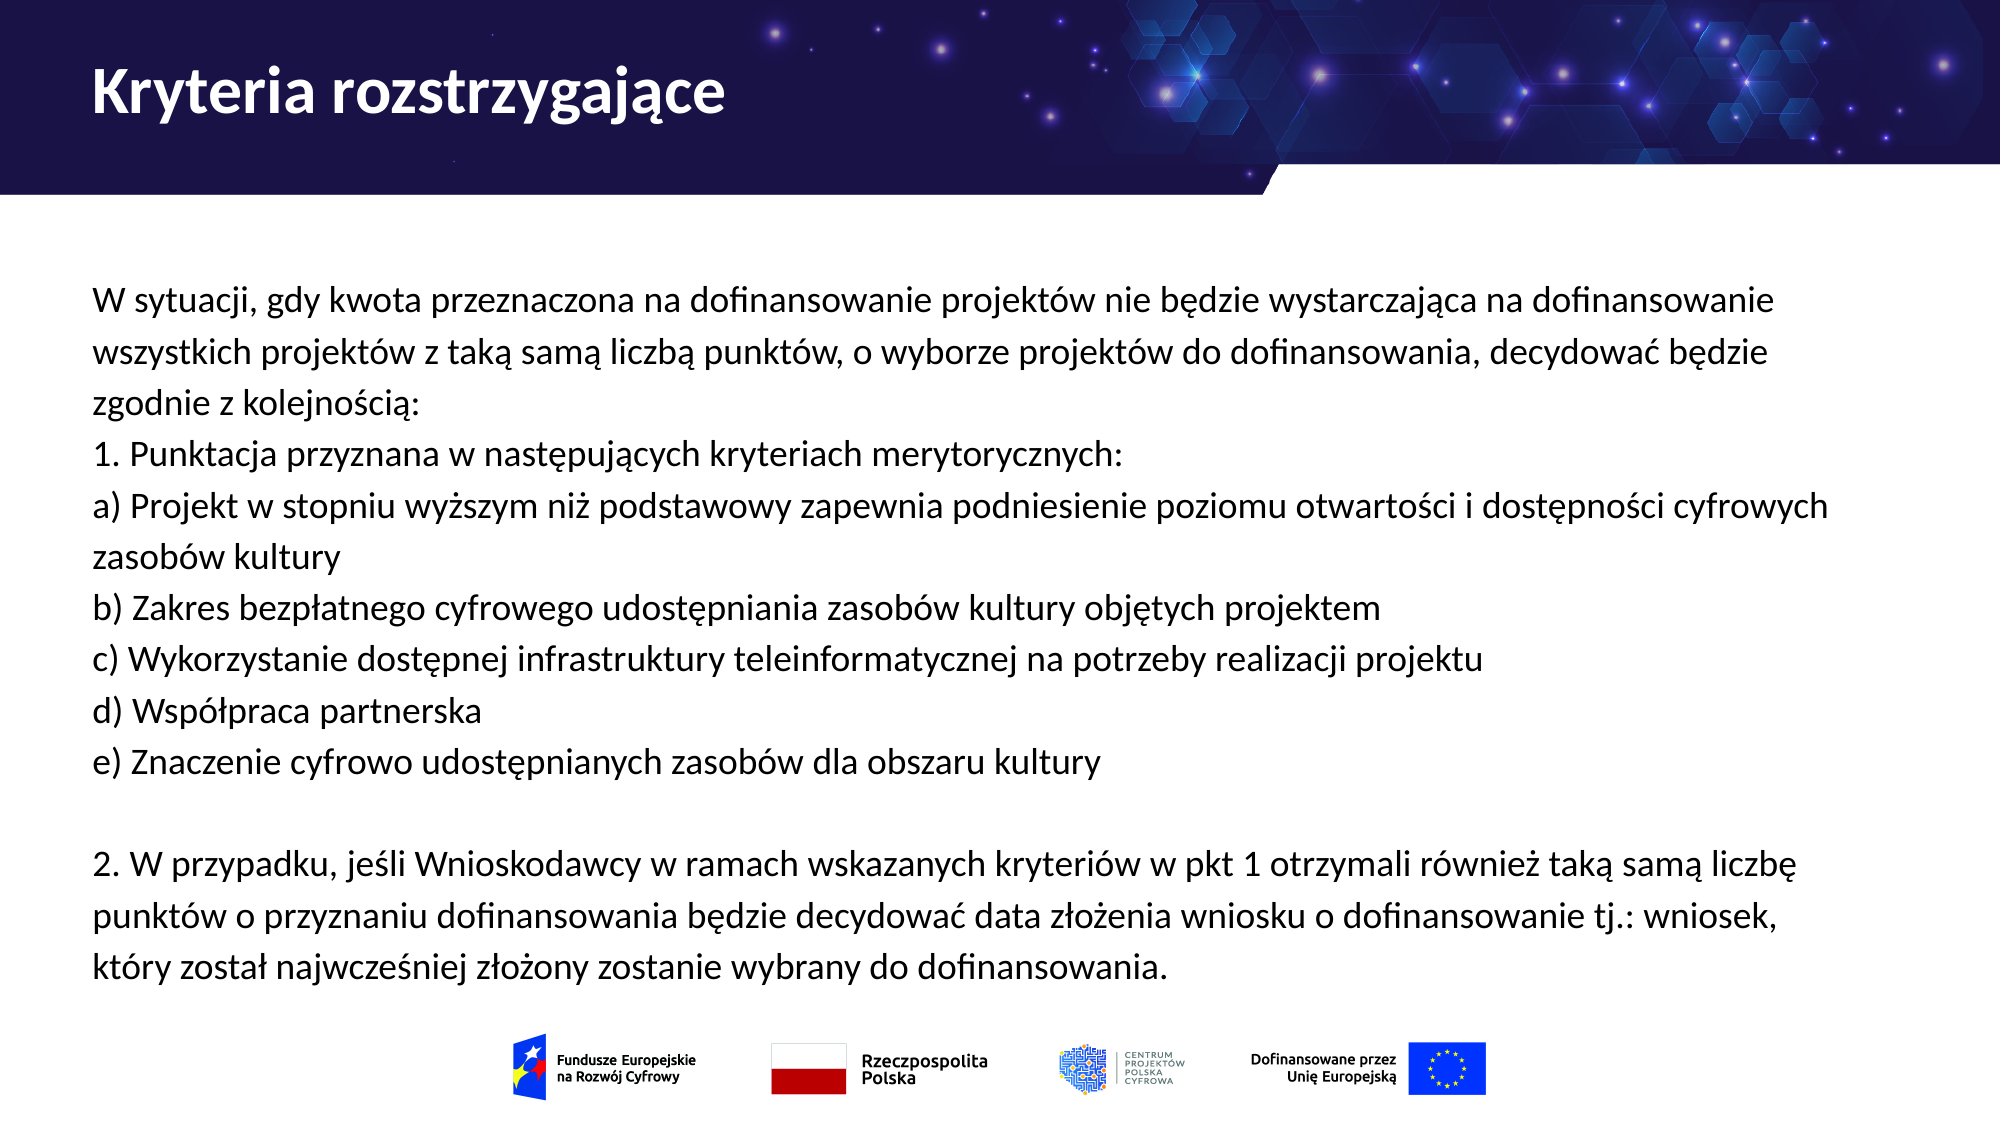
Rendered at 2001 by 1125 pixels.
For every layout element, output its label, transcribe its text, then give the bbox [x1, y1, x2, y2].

picture [0, 0, 2000, 195]
list W sytuacji, gdy kwota przeznaczona na dofinansowanie projektów nie będzie wystarczająca na dofinansowanie wszystkich projektów z taką samą liczbą punktów, o wyborze projektów do dofinansowania, decydować będzie zgodnie z kolejnością: 1. Punktacja przyznana w następujących kryteriach merytorycznych: a) Projekt w stopniu wyższym niż podstawowy zapewnia podniesienie poziomu otwartości i dostępności cyfrowych zasobów kultury b) Zakres bezpłatnego cyfrowego udostępniania zasobów kultury objętych projektem c) Wykorzystanie dostępnej infrastruktury teleinformatycznej na potrzeby realizacji projektu d) Współpraca partnerska e) Znaczenie cyfrowo udostępnianych zasobów dla obszaru kultury 2. W przypadku, jeśli Wnioskodawcy w ramach wskazanych kryteriów w pkt 1 otrzymali również taką samą liczbę punktów o przyznaniu dofinansowania będzie decydować data złożenia wniosku o dofinansowanie tj.: wniosek, który został najwcześniej złożony zostanie wybrany do dofinansowania. [77, 261, 1863, 992]
picture [491, 1011, 1509, 1122]
title Kryteria rozstrzygające [77, 46, 1863, 136]
